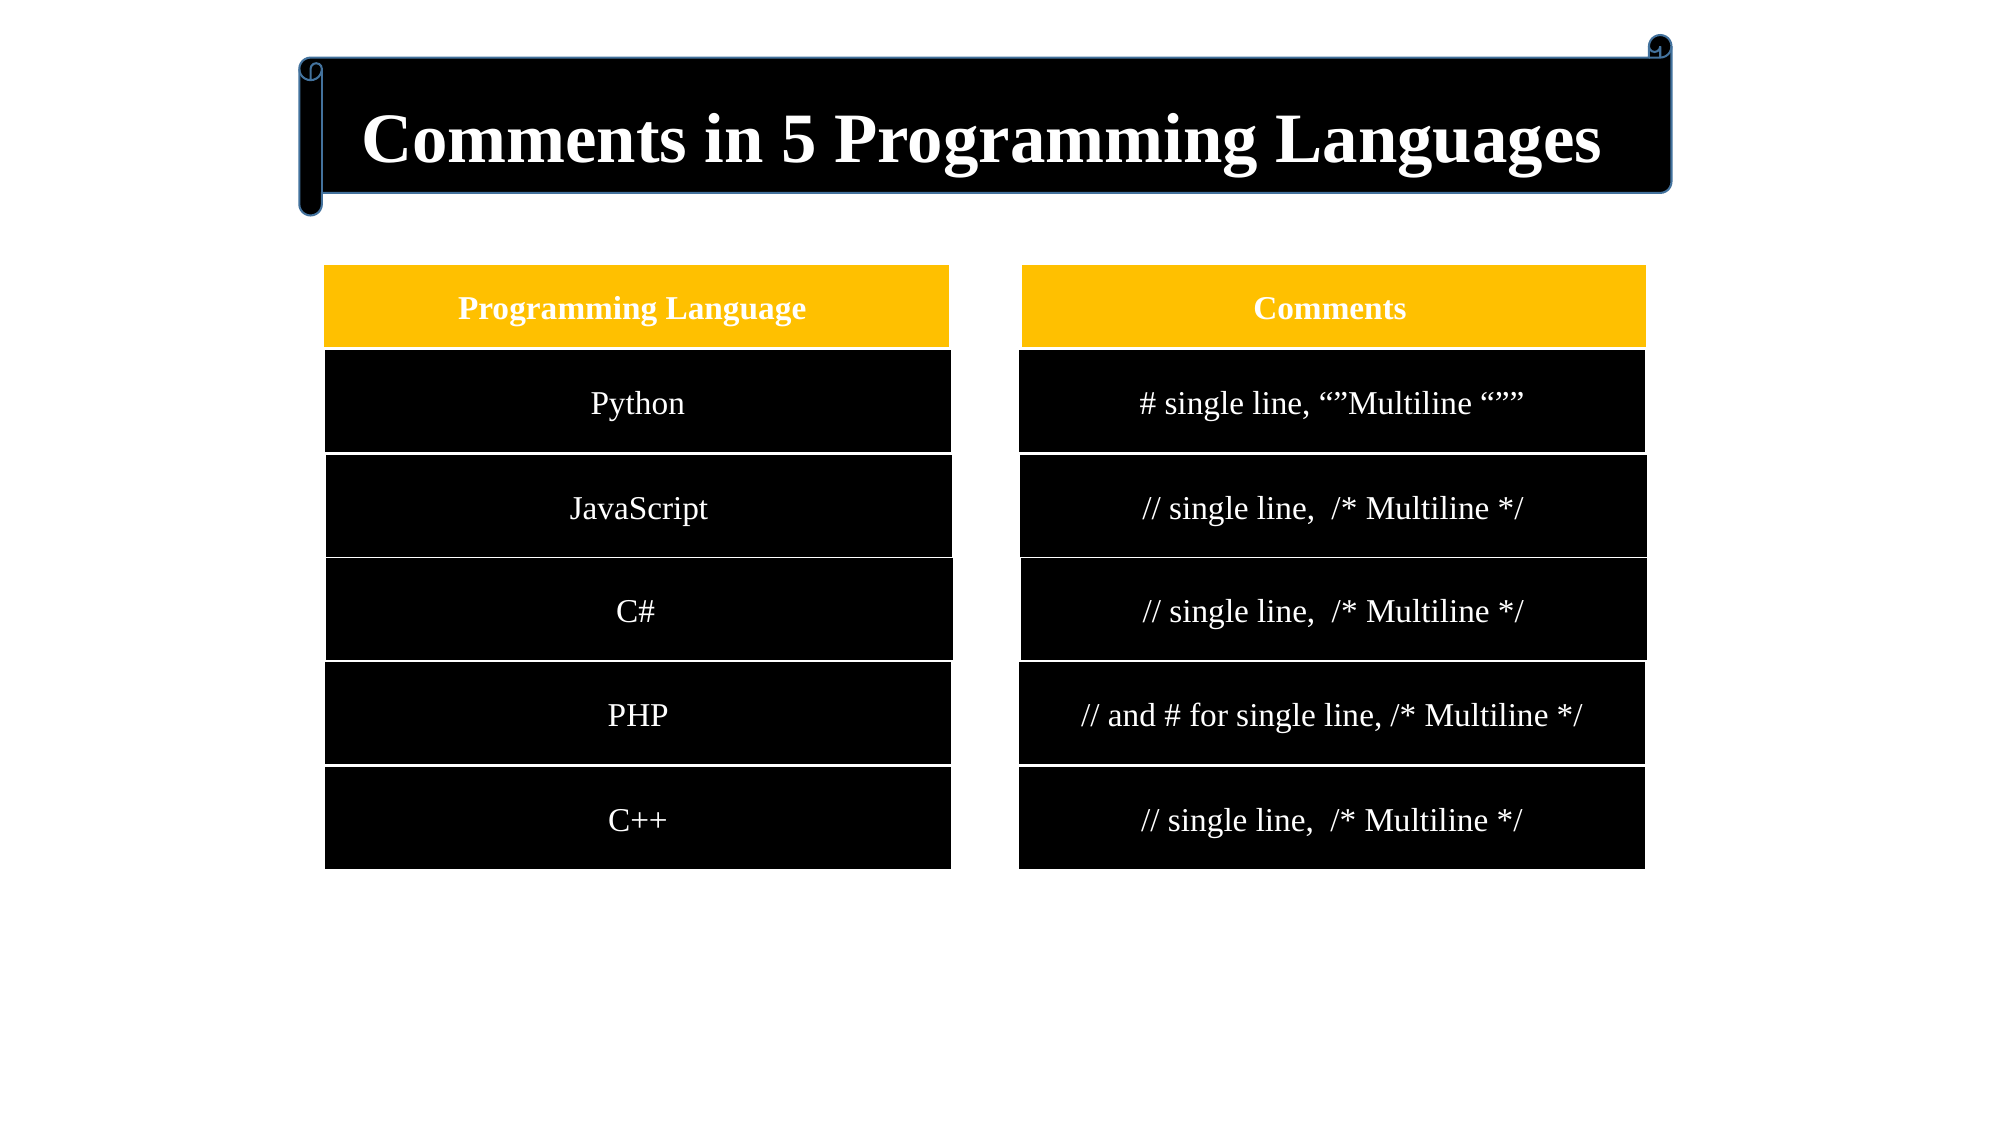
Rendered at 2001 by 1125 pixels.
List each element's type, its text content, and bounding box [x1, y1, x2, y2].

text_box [322, 262, 1648, 349]
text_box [327, 456, 1646, 557]
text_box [325, 662, 1645, 763]
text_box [327, 559, 1646, 660]
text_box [325, 768, 1645, 869]
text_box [325, 351, 1645, 452]
text_box Comments in 5 Programming Languages [298, 33, 1673, 217]
